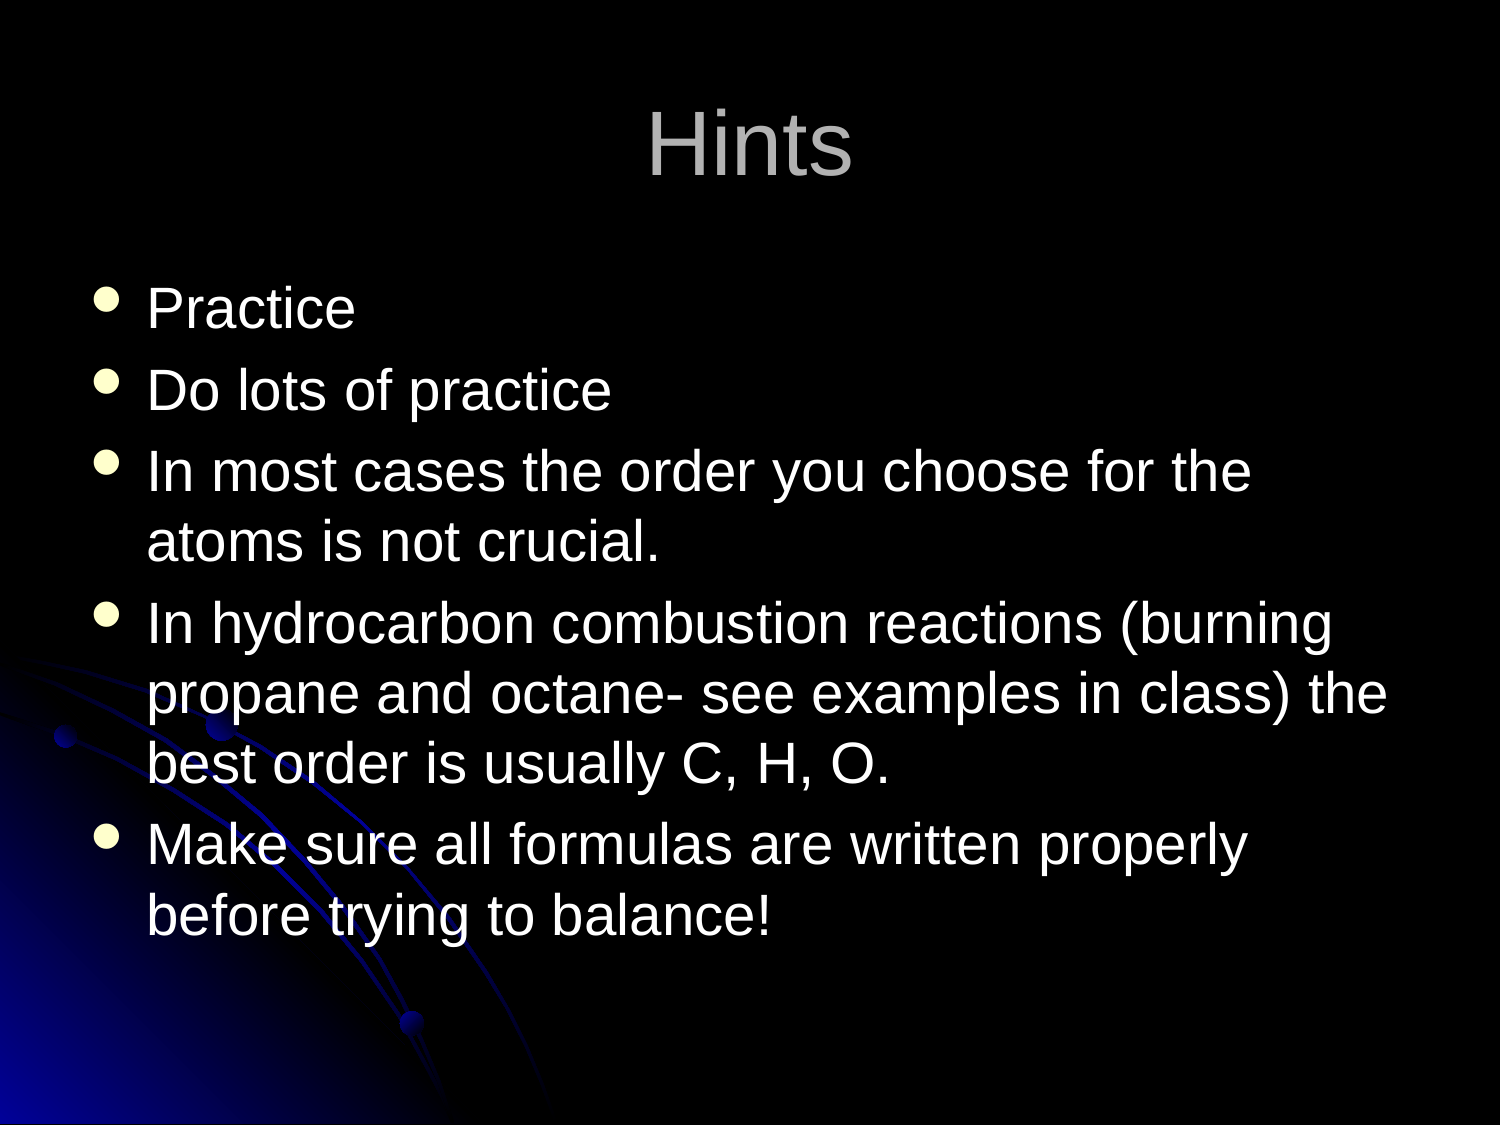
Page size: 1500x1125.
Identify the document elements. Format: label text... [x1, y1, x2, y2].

title Hints [74, 45, 1426, 233]
list Practice Do lots of practice In most cases the order you choose for the atoms is not crucial. In hydrocarbon combustion reactions (burning propane and octane- see examples in class) the best order is usually C, H, O. Make sure all formulas are written properly before trying to balance! [74, 262, 1426, 1006]
